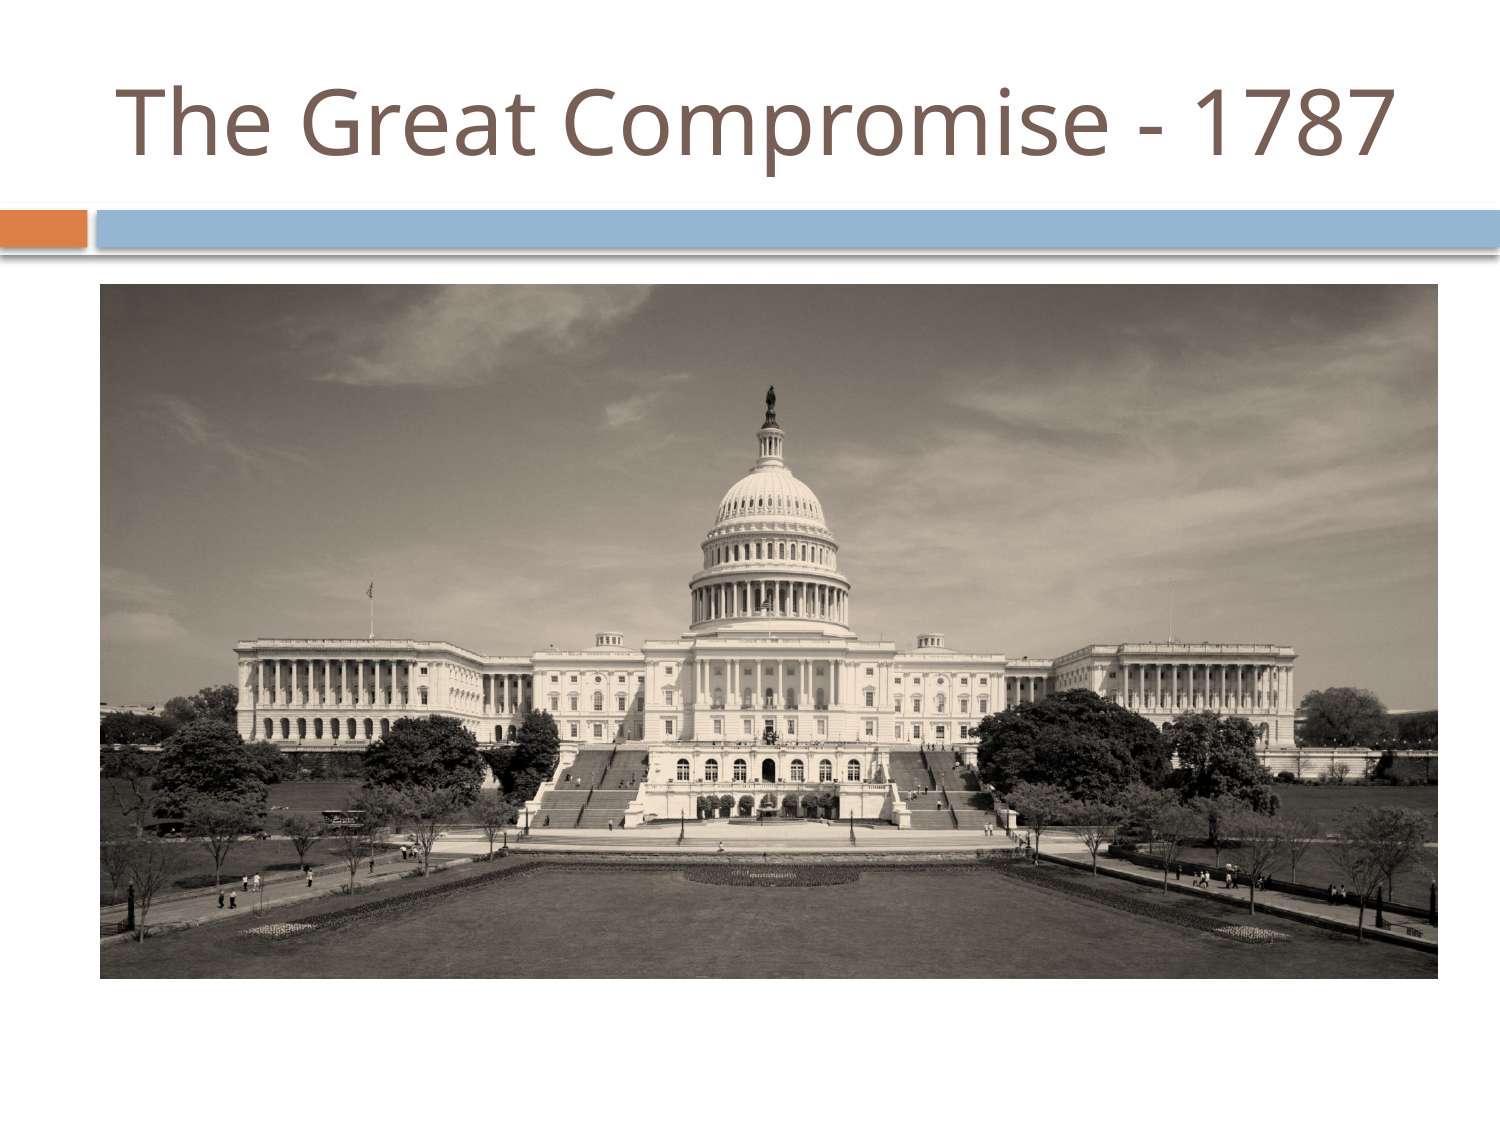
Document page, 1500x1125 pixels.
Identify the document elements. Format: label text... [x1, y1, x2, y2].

title The Great Compromise - 1787 [100, 37, 1438, 200]
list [100, 284, 1439, 979]
